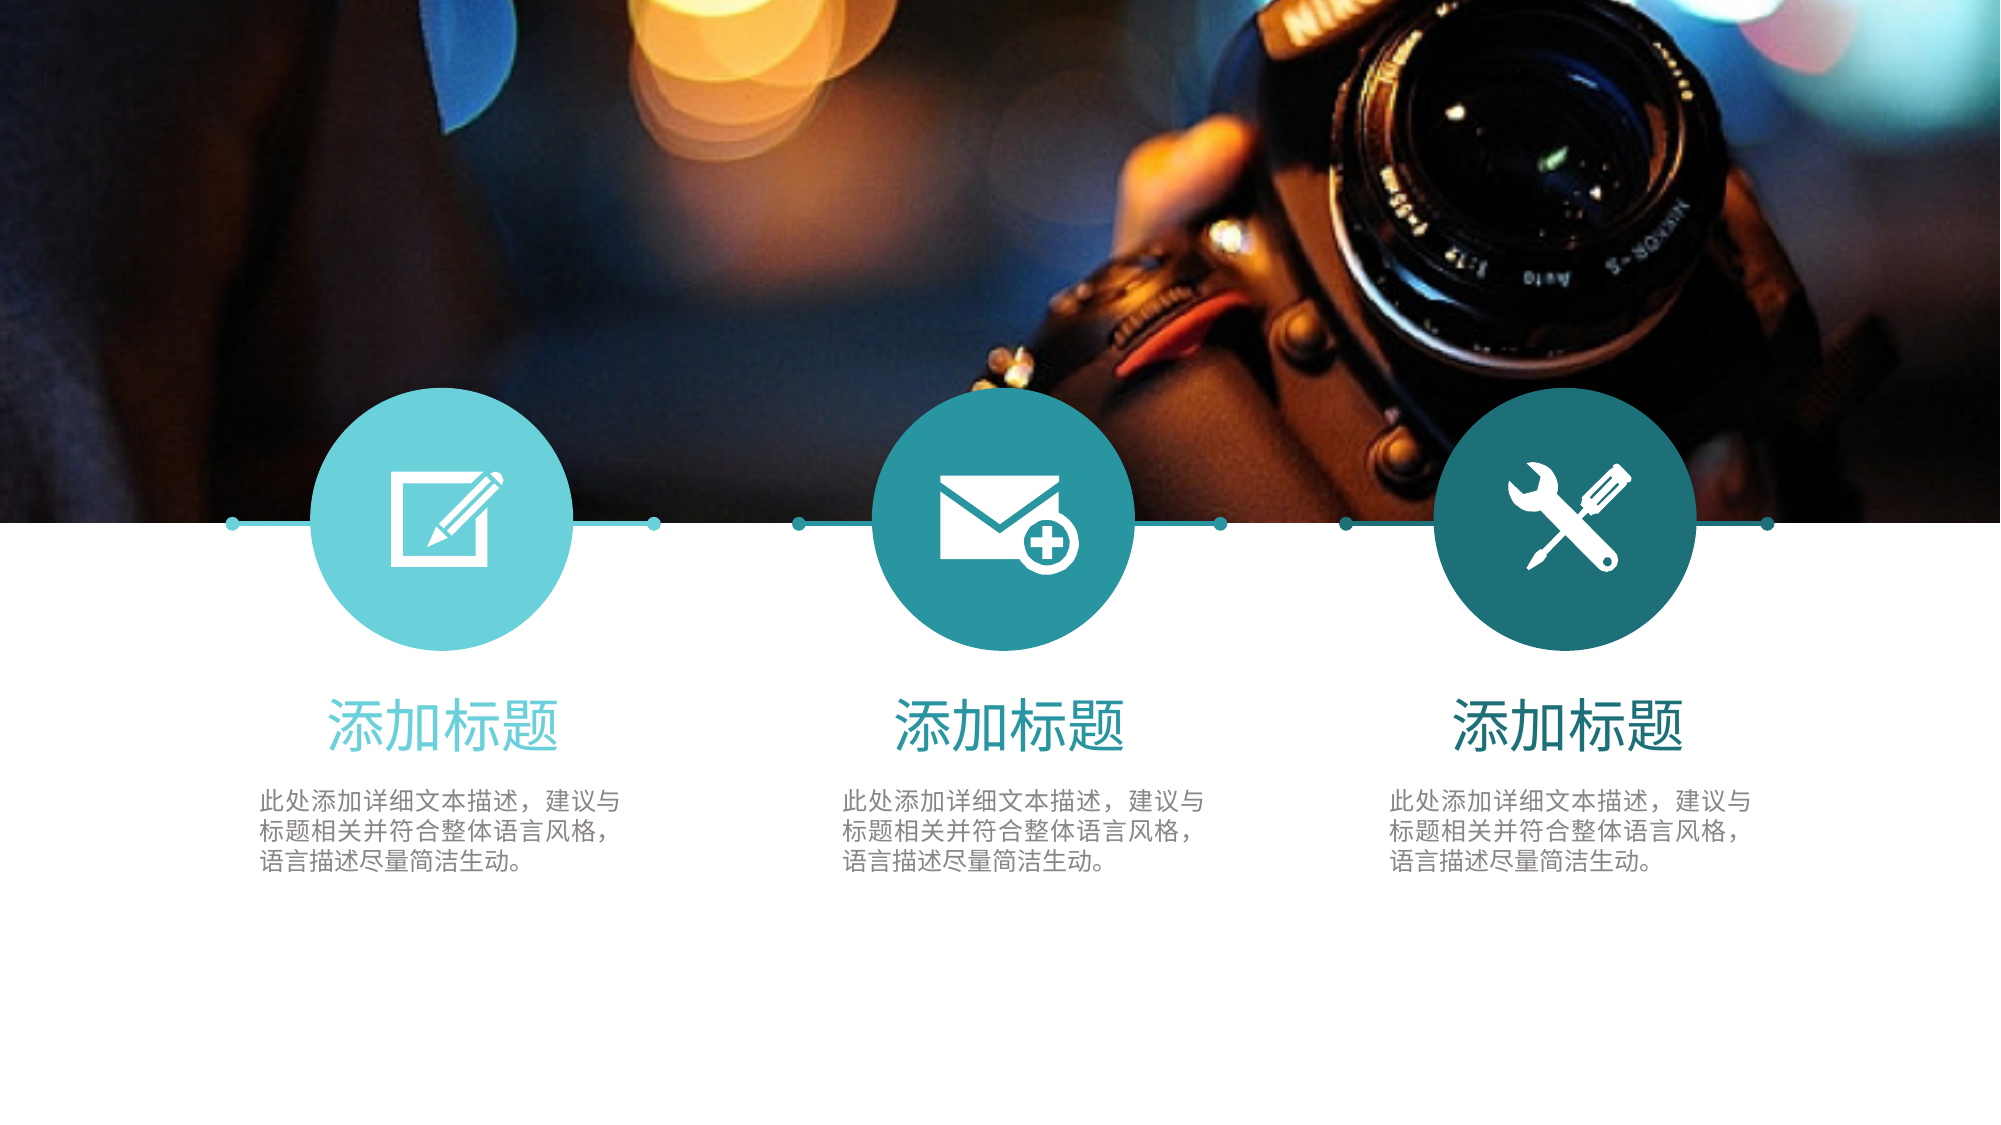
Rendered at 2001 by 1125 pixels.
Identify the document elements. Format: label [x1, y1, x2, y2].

text_box [812, 683, 1221, 884]
text_box [798, 387, 1221, 651]
text_box [1346, 387, 1768, 651]
text_box [1362, 683, 1768, 884]
picture [0, 0, 2000, 523]
text_box [232, 683, 638, 884]
text_box [232, 387, 654, 651]
